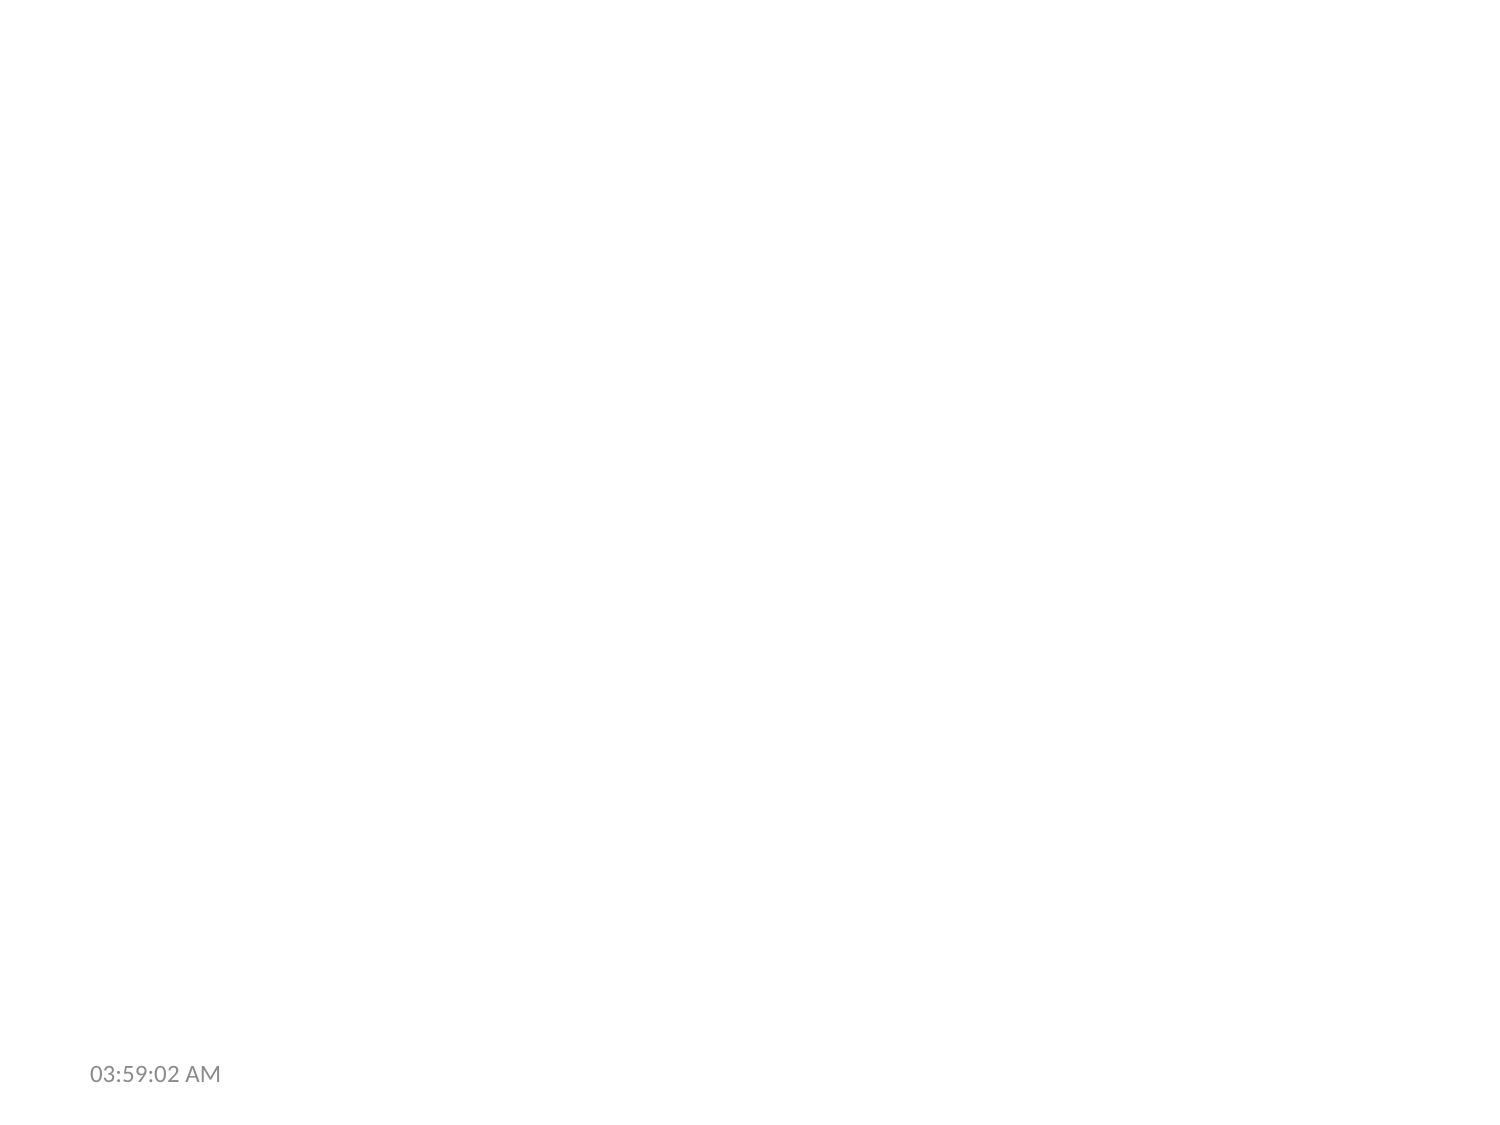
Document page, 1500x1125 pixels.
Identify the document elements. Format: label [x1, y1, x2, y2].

slide_number [75, 1042, 425, 1103]
